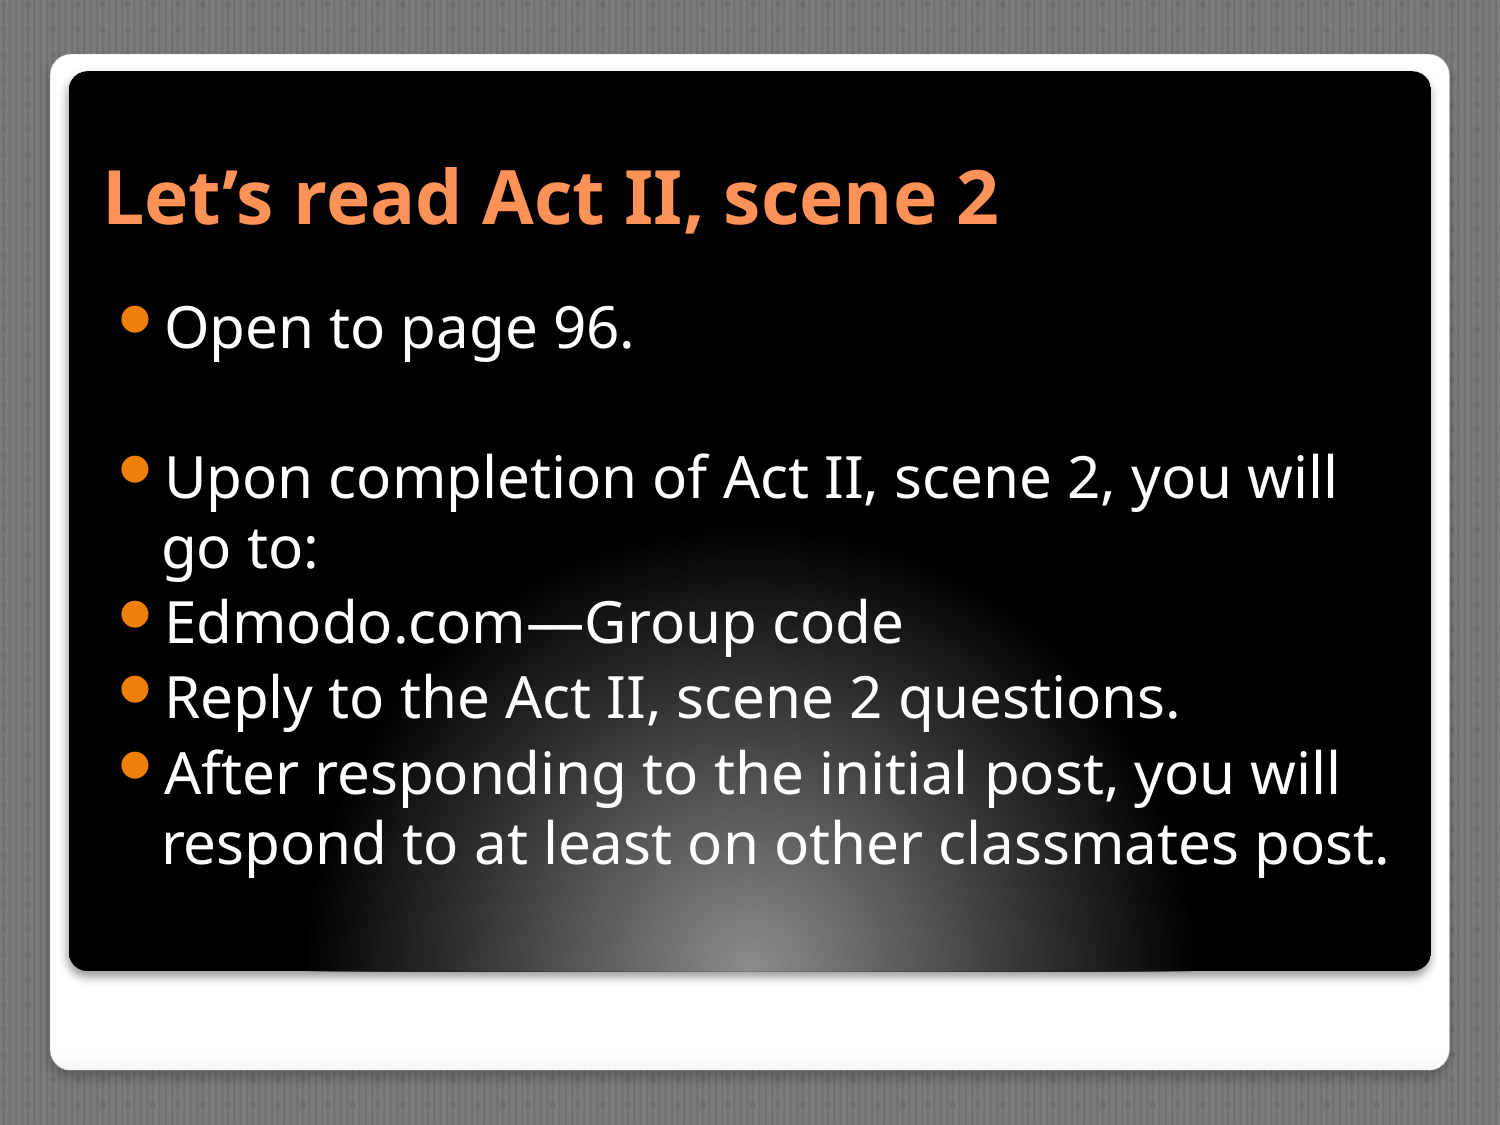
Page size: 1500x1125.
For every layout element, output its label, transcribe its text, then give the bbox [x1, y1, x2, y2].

title Let’s read Act II, scene 2 [87, 75, 1430, 248]
list Open to page 96. Upon completion of Act II, scene 2, you will go to: Edmodo.com—Group code Reply to the Act II, scene 2 questions. After responding to the initial post, you will respond to at least on other classmates post. [87, 275, 1430, 962]
